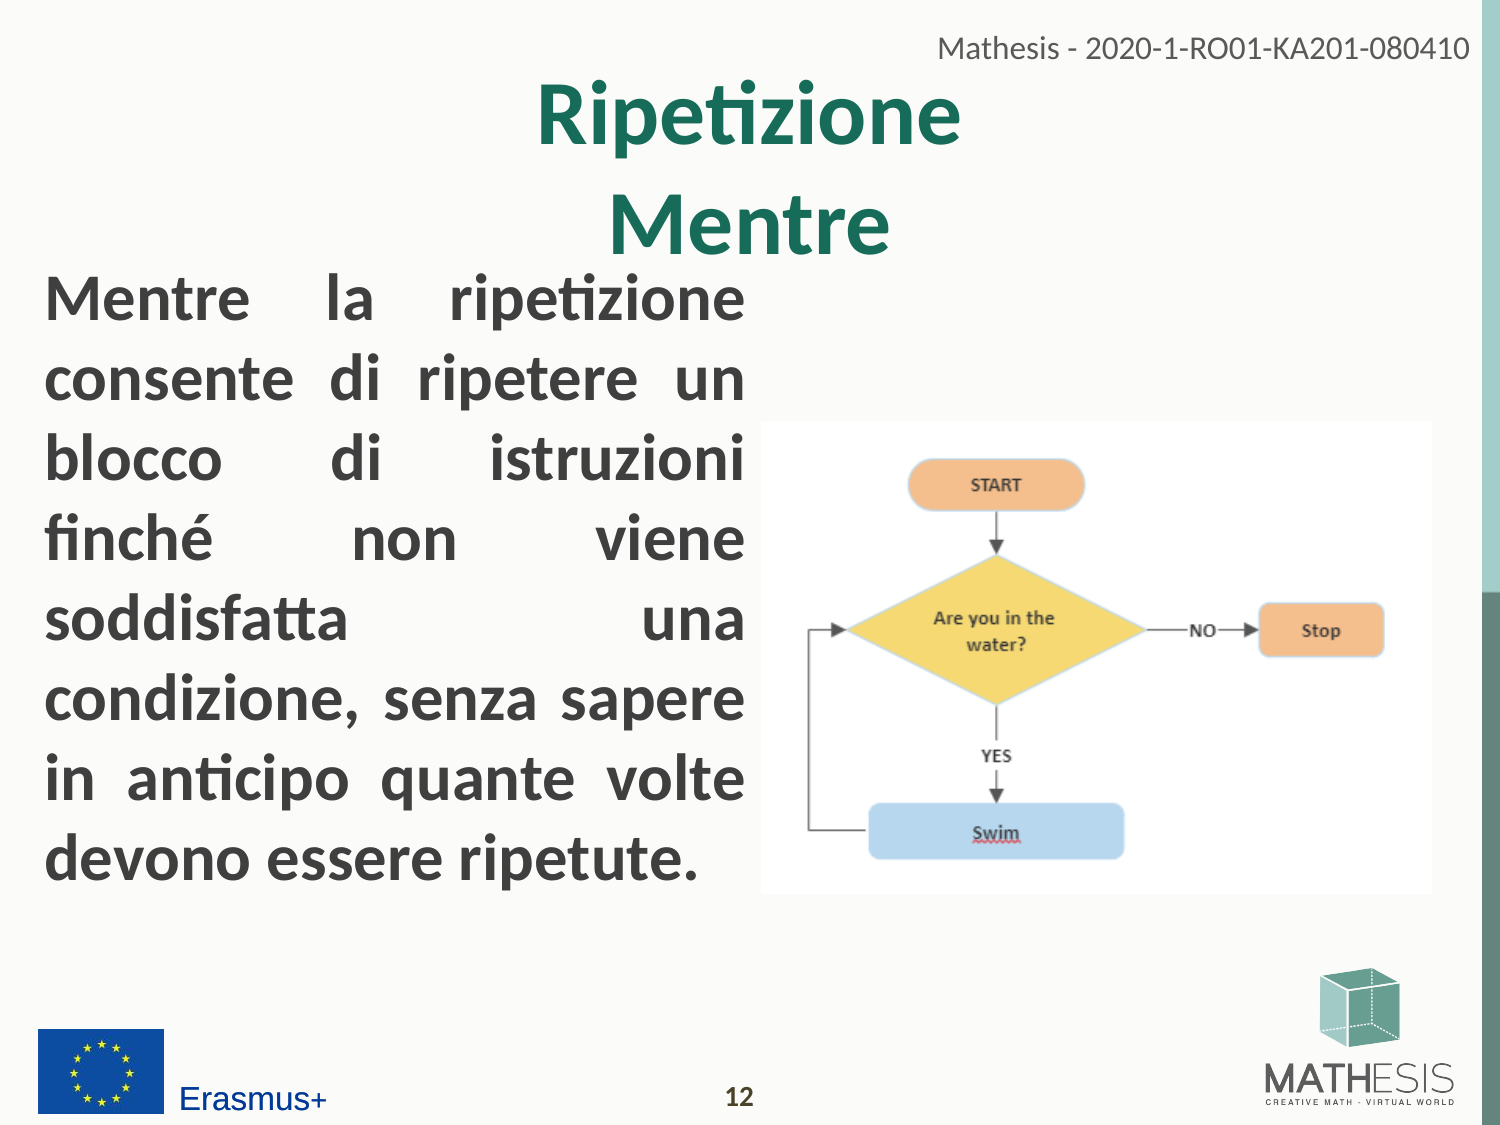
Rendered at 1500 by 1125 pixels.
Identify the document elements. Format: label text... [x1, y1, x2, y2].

title Ripetizione Mentre [75, 45, 1425, 233]
picture [38, 1029, 164, 1114]
list Mentre la ripetizione consente di ripetere un blocco di istruzioni finché non viene soddisfatta una condizione, senza sapere in anticipo quante volte devono essere ripetute. [29, 246, 762, 1005]
picture [761, 421, 1433, 894]
